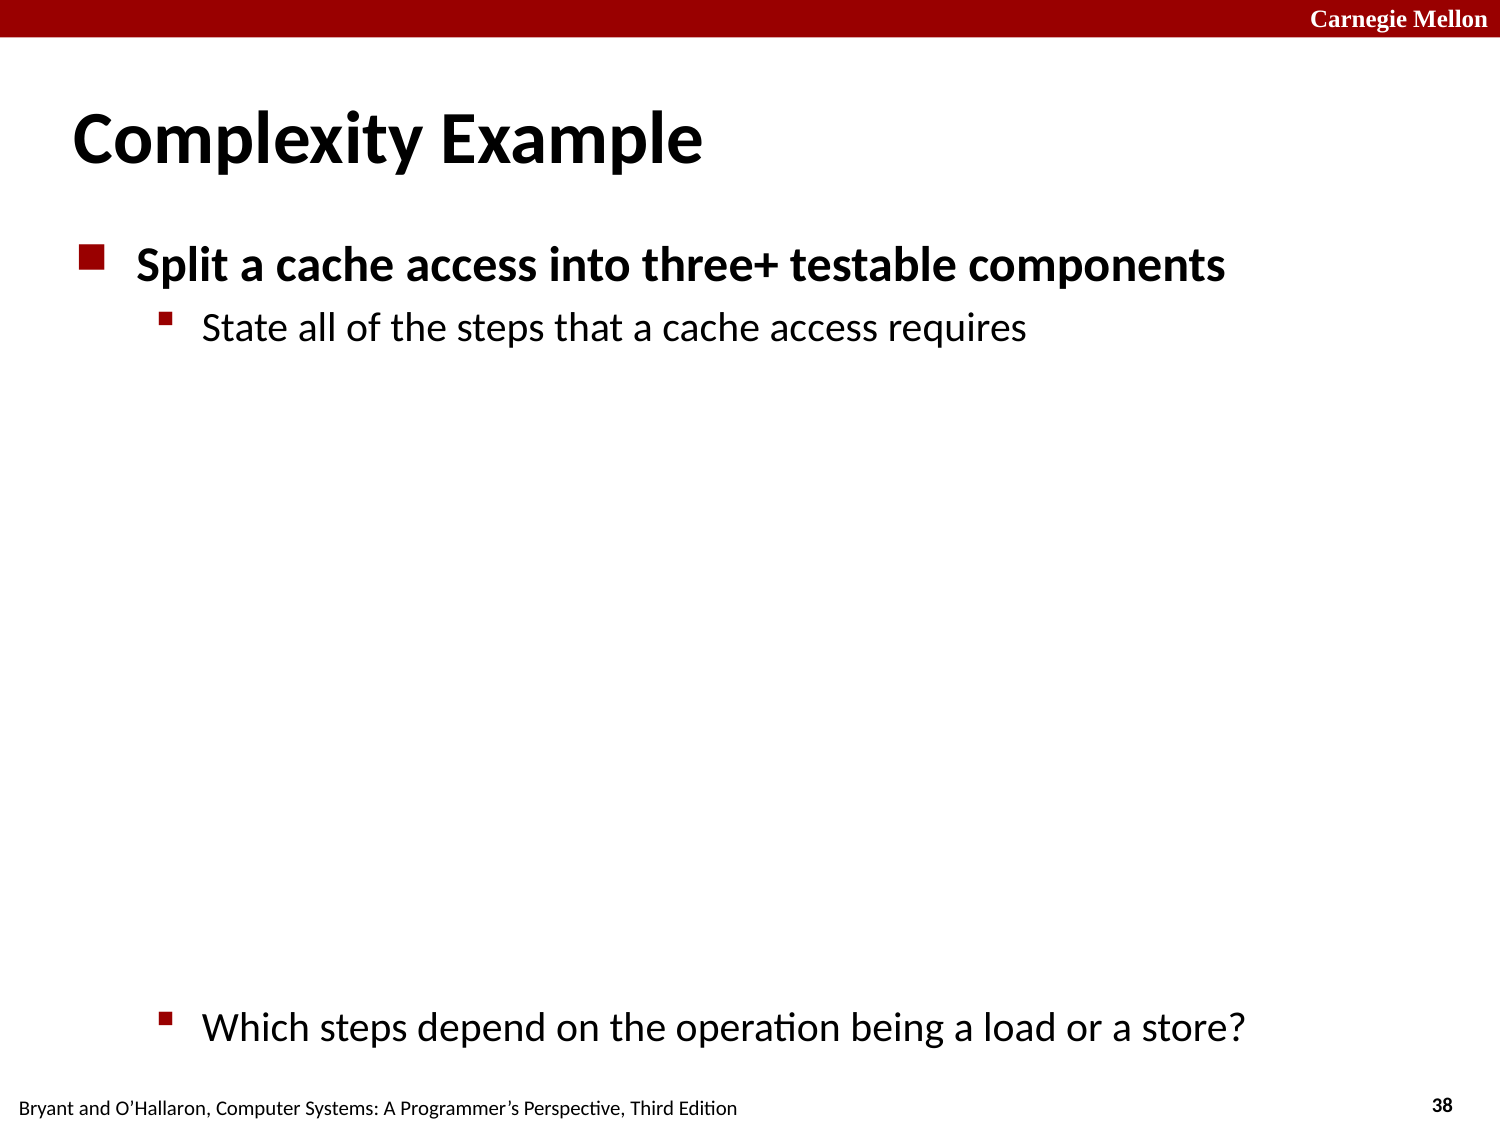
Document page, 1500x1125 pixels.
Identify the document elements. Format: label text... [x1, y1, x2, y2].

list Split a cache access into three+ testable components State all of the steps that a cache access requires Convert address into tag, set index, block offset Look up the set using the set index Check if the tag matches any line in the set If so, hit If not a match, miss, then Find the LRU block Evict the LRU block Read in the new line from memory Update LRU Update dirty if the access was a store Which steps depend on the operation being a load or a store? [64, 223, 1361, 1040]
title Complexity Example [58, 71, 1305, 197]
